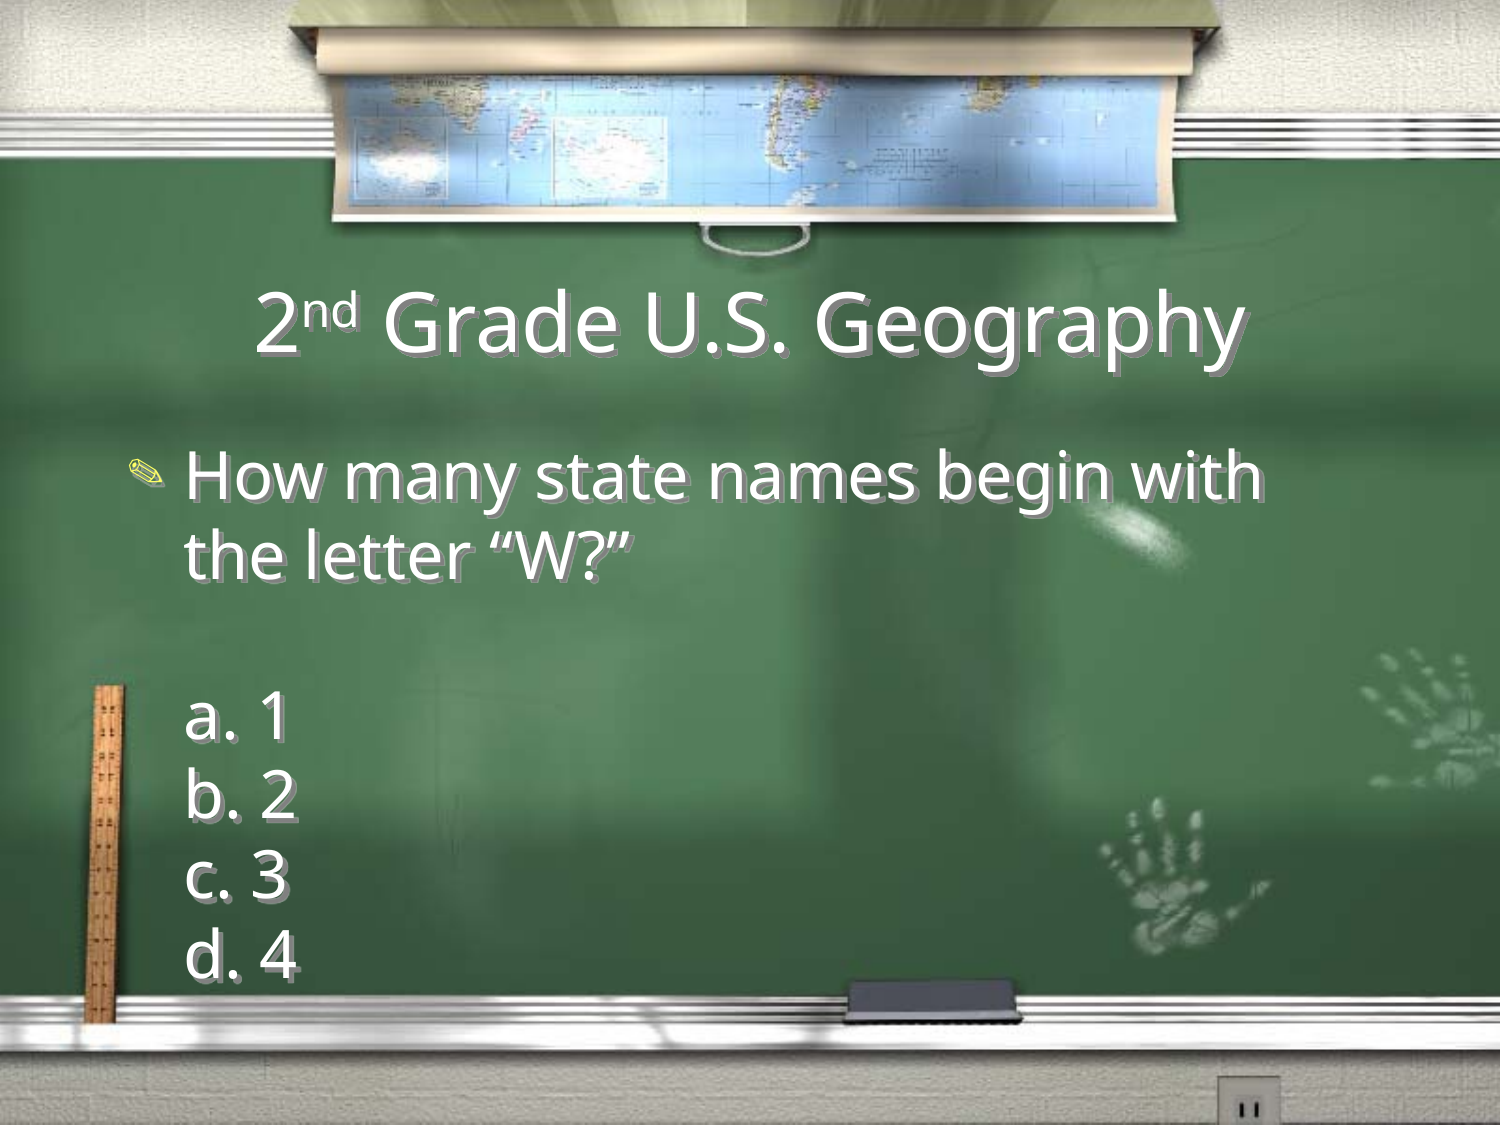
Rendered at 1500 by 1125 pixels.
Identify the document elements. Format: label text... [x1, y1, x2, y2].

title 2nd Grade U.S. Geography [112, 224, 1388, 413]
list How many state names begin with the letter “W?” a. 1 b. 2 c. 3 d. 4 [112, 424, 1388, 1001]
picture [0, 0, 1500, 1125]
